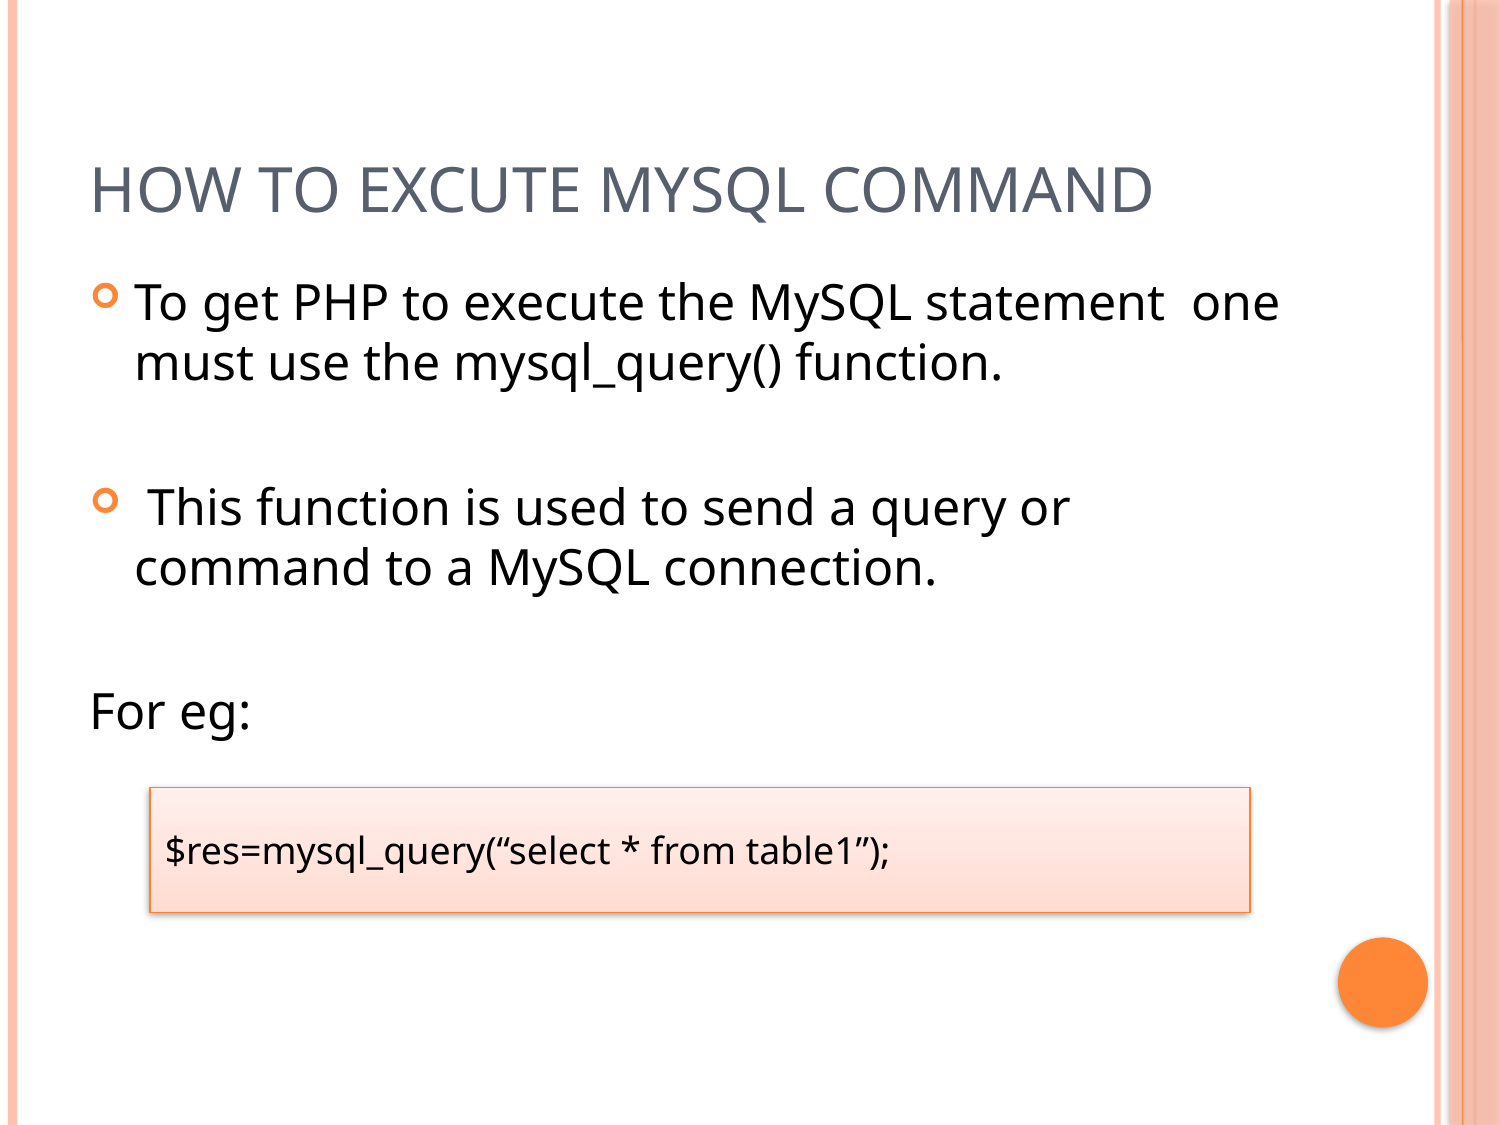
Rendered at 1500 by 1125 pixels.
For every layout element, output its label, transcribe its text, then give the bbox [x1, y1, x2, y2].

list To get PHP to execute the MySQL statement one must use the mysql_query() function. This function is used to send a query or command to a MySQL connection. For eg: [75, 262, 1300, 1062]
text_box $res=mysql_query(“select * from table1”); [149, 787, 1251, 913]
title How to excute Mysql Command [75, 45, 1300, 233]
